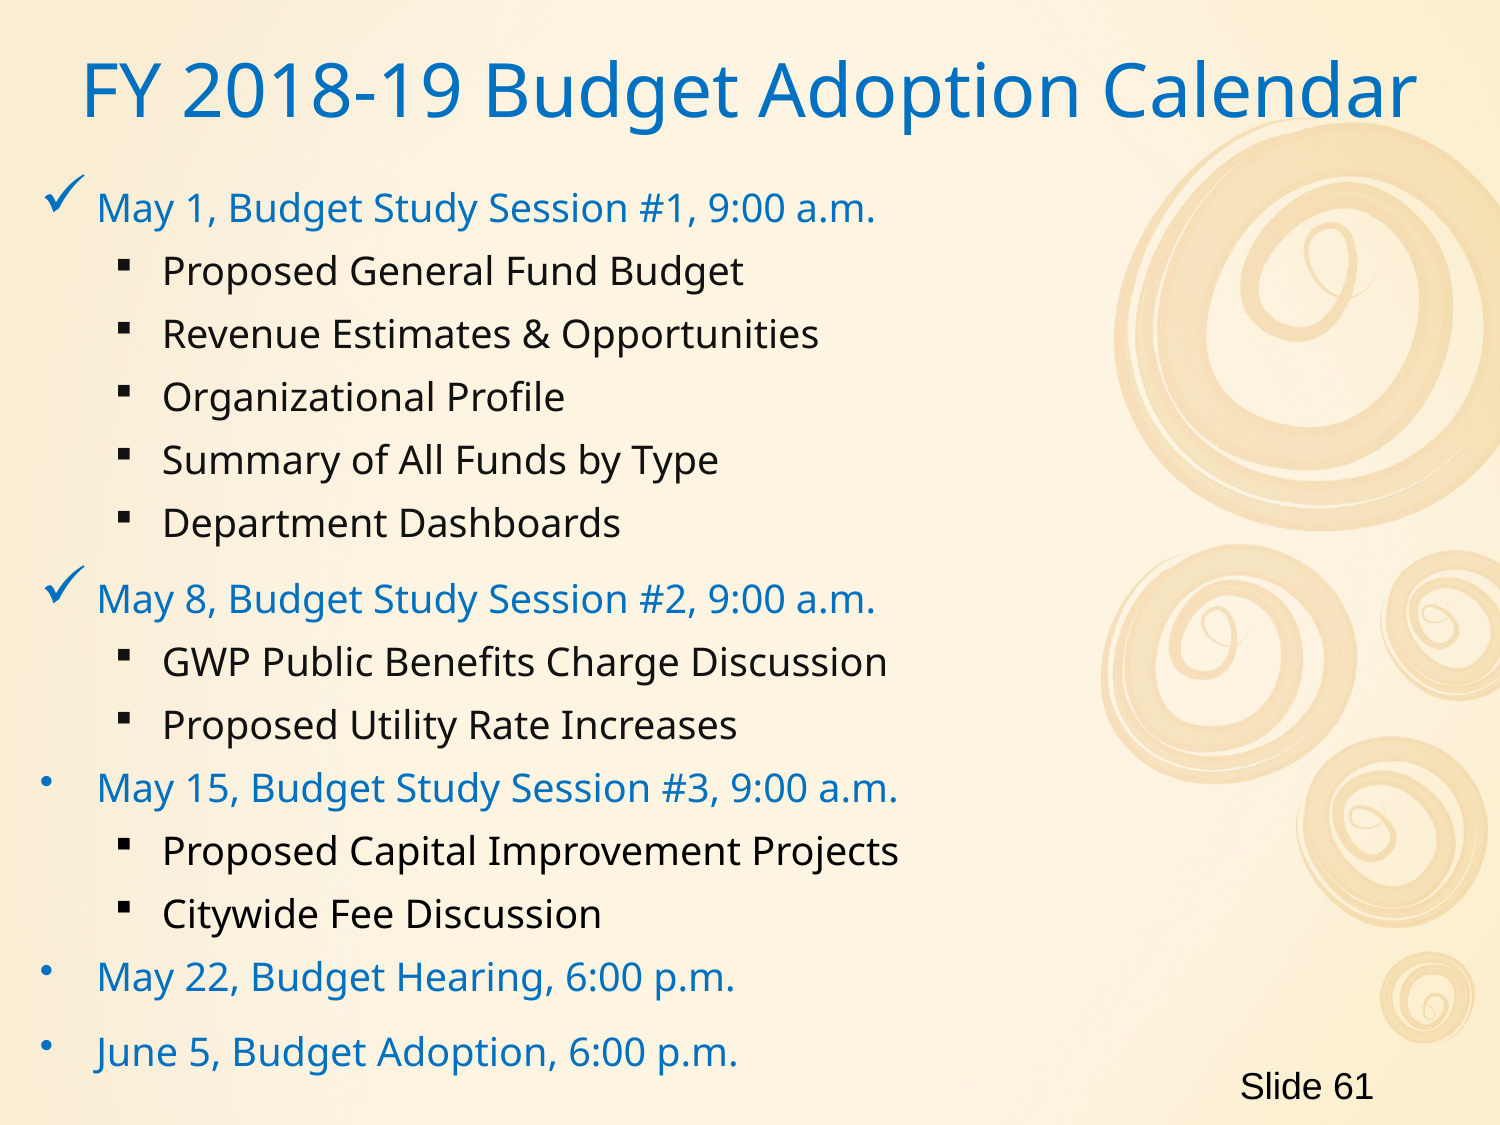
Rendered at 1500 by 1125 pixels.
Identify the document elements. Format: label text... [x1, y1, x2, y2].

text_box Slide 61 [1224, 1054, 1500, 1125]
picture [0, 0, 1500, 1125]
title FY 2018-19 Budget Adoption Calendar [50, 37, 1450, 138]
list May 1, Budget Study Session #1, 9:00 a.m. Proposed General Fund Budget Revenue Estimates & Opportunities Organizational Profile Summary of All Funds by Type Department Dashboards May 8, Budget Study Session #2, 9:00 a.m. GWP Public Benefits Charge Discussion Proposed Utility Rate Increases May 15, Budget Study Session #3, 9:00 a.m. Proposed Capital Improvement Projects Citywide Fee Discussion May 22, Budget Hearing, 6:00 p.m. June 5, Budget Adoption, 6:00 p.m. [24, 125, 1438, 1075]
